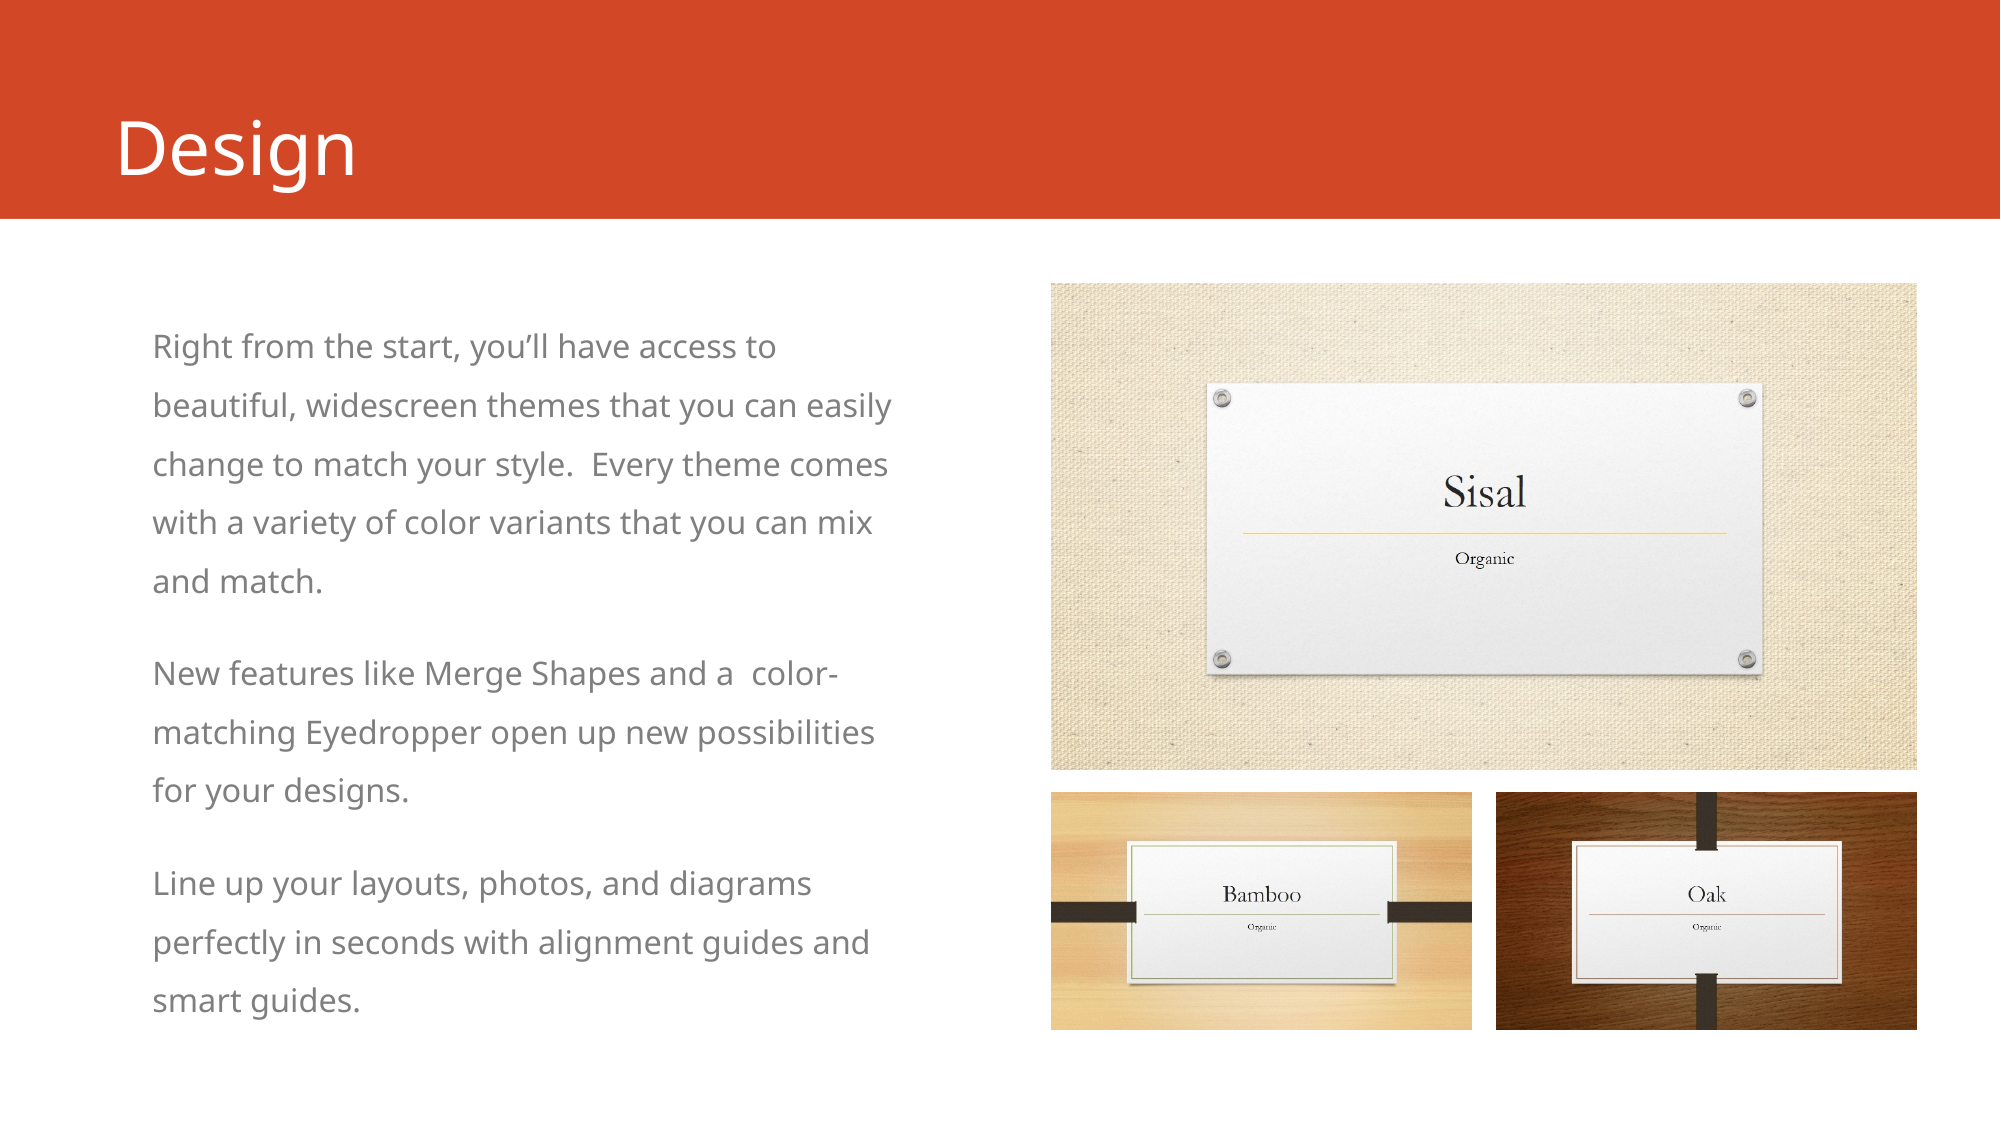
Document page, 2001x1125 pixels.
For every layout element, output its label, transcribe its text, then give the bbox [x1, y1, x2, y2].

picture [1051, 792, 1472, 1030]
picture [1051, 283, 1917, 771]
title Design [99, 0, 1863, 199]
picture [1495, 792, 1917, 1030]
list Right from the start, you’ll have access to beautiful, widescreen themes that you can easily change to match your style. Every theme comes with a variety of color variants that you can mix and match. New features like Merge Shapes and a color-matching Eyedropper open up new possibilities for your designs. Line up your layouts, photos, and diagrams perfectly in seconds with alignment guides and smart guides. [137, 299, 938, 1030]
